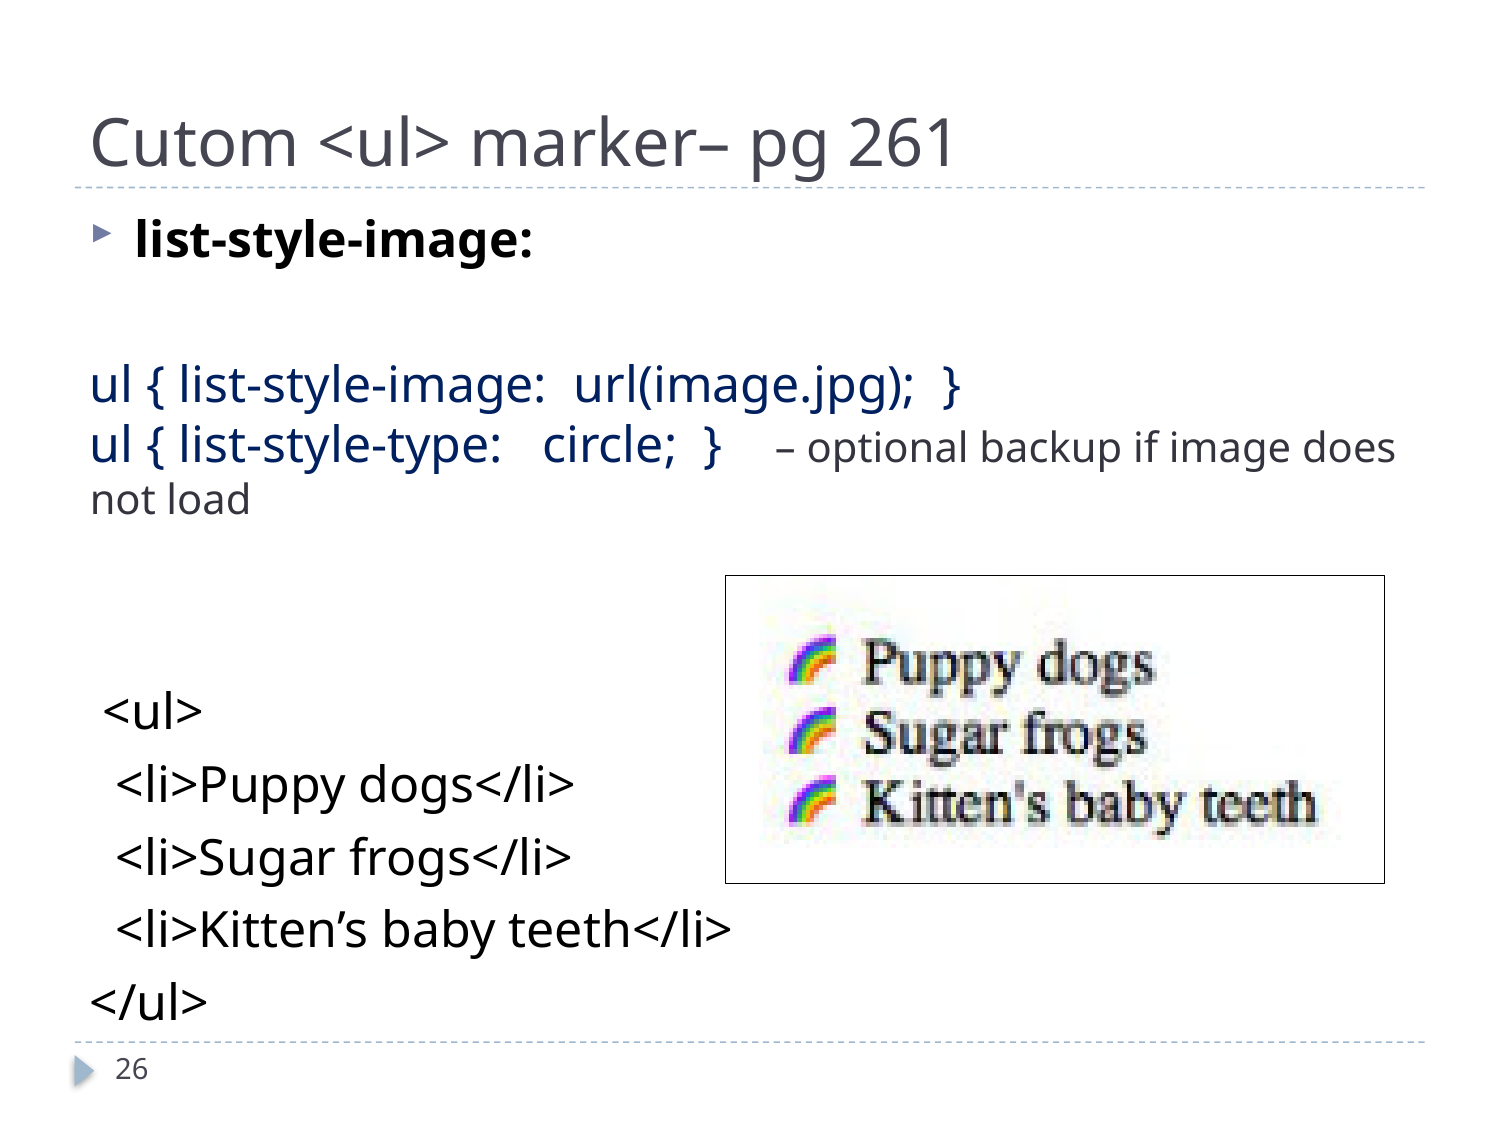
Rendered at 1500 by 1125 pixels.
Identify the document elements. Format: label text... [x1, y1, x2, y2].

title Cutom <ul> marker– pg 261 [75, 24, 1425, 188]
picture [724, 574, 1385, 884]
list list-style-image: ul { list-style-image: url(image.jpg); } ul { list-style-type: circle; } – optional backup if image does not load <ul> <li>Puppy dogs</li> <li>Sugar frogs</li> <li>Kitten’s baby teeth</li> </ul> [75, 200, 1425, 1100]
